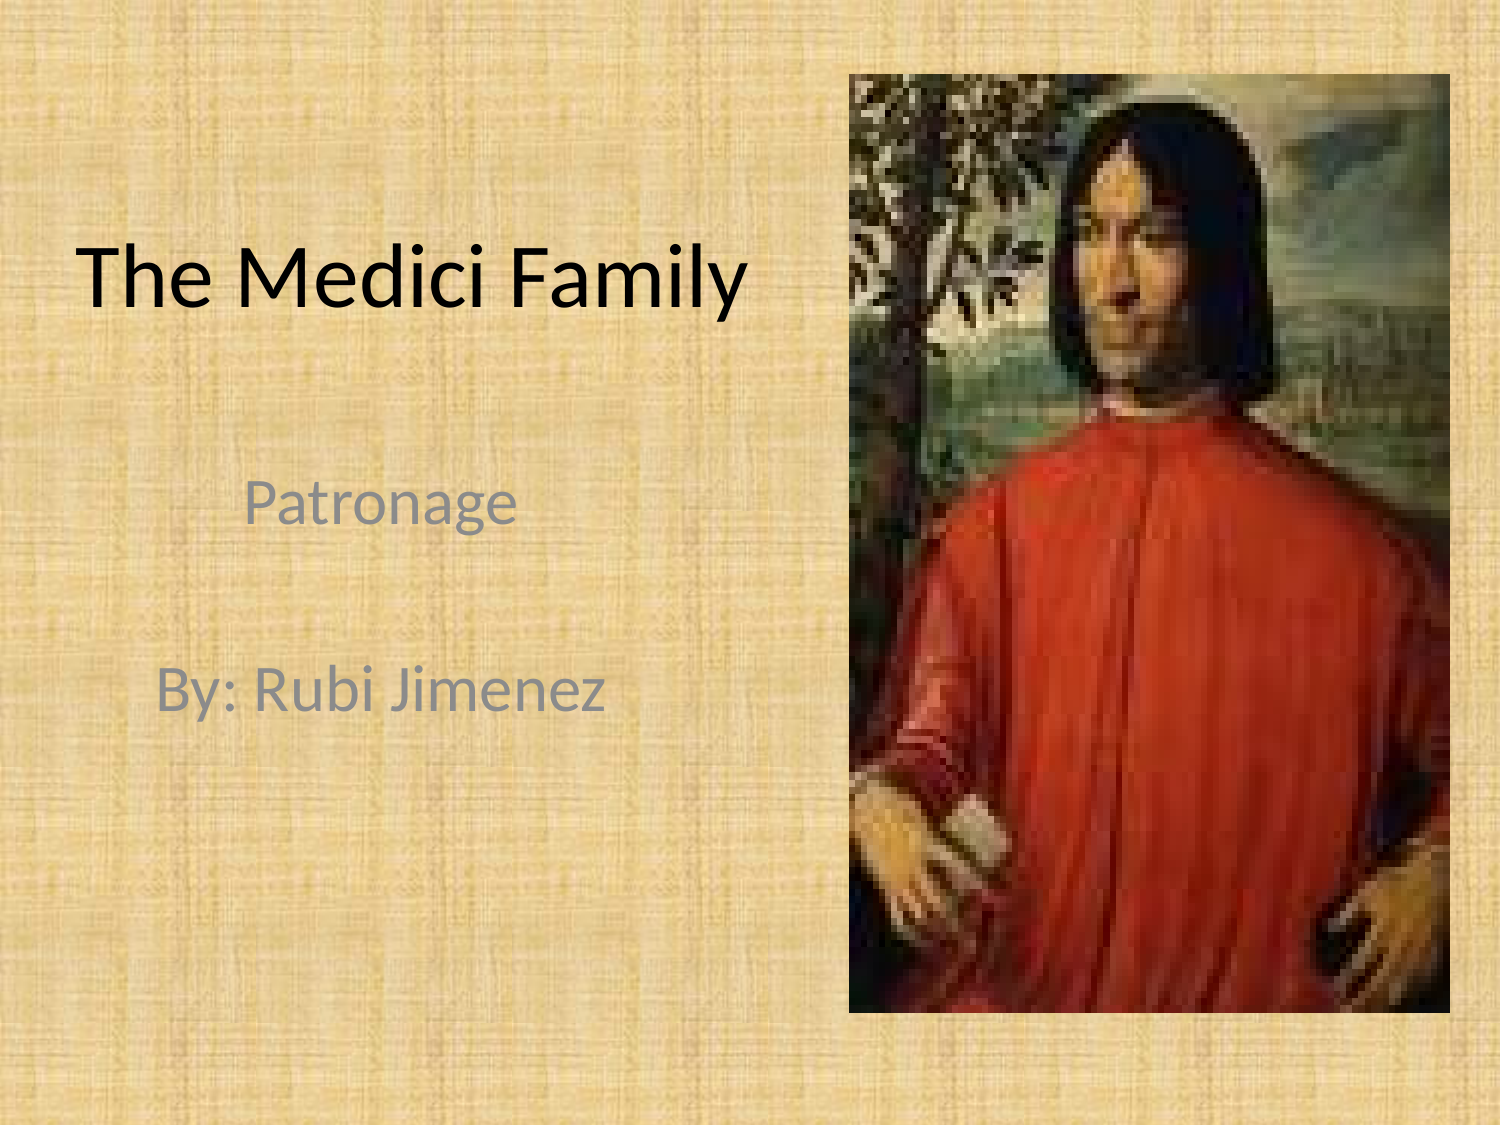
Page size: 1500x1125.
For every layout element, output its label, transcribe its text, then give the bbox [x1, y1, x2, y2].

title The Medici Family [50, 149, 775, 392]
subtitle Patronage By: Rubi Jimenez [87, 450, 675, 825]
picture [0, 0, 1500, 1125]
